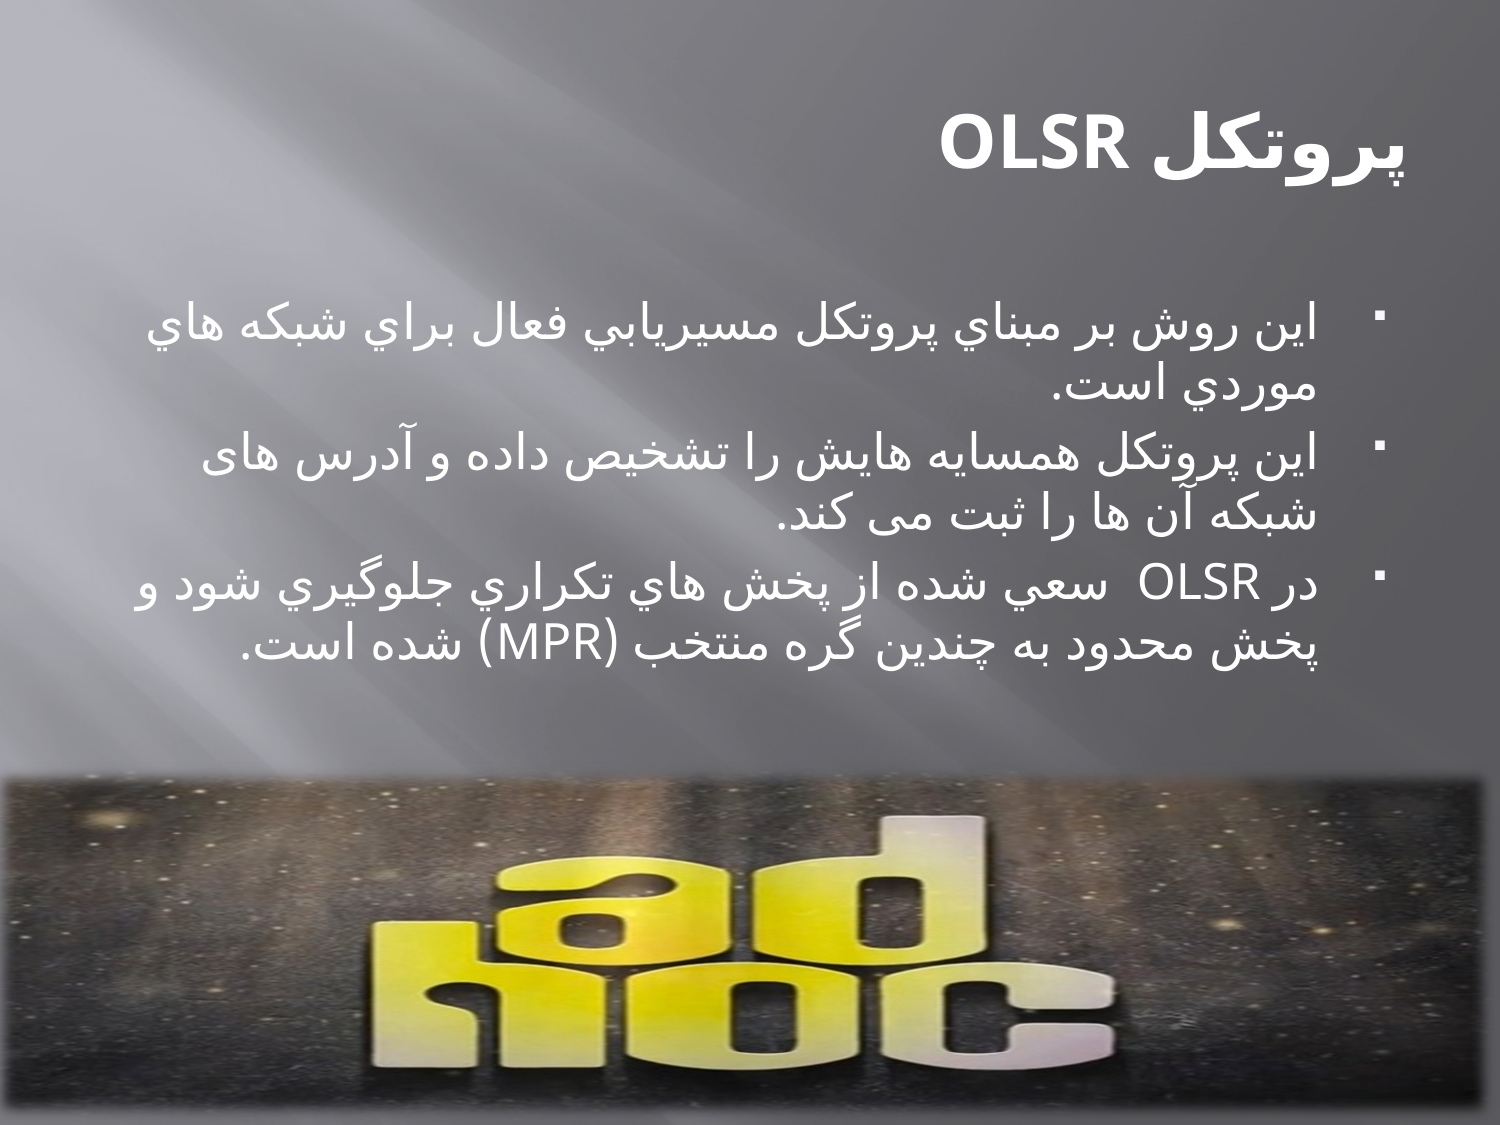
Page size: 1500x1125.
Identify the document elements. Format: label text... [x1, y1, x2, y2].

title پروتکل OLSR [75, 45, 1425, 212]
list اين روش بر مبناي پروتكل مسيريابي فعال براي شبكه هاي موردي است. این پروتکل همسایه هایش را تشخیص داده و آدرس های شبکه آن ها را ثبت می کند. در OLSR سعي شده از پخش هاي تكراري جلوگيري شود و پخش محدود به چندين گره منتخب (MPR) شده است. [75, 212, 1425, 762]
picture [0, 762, 1500, 1125]
